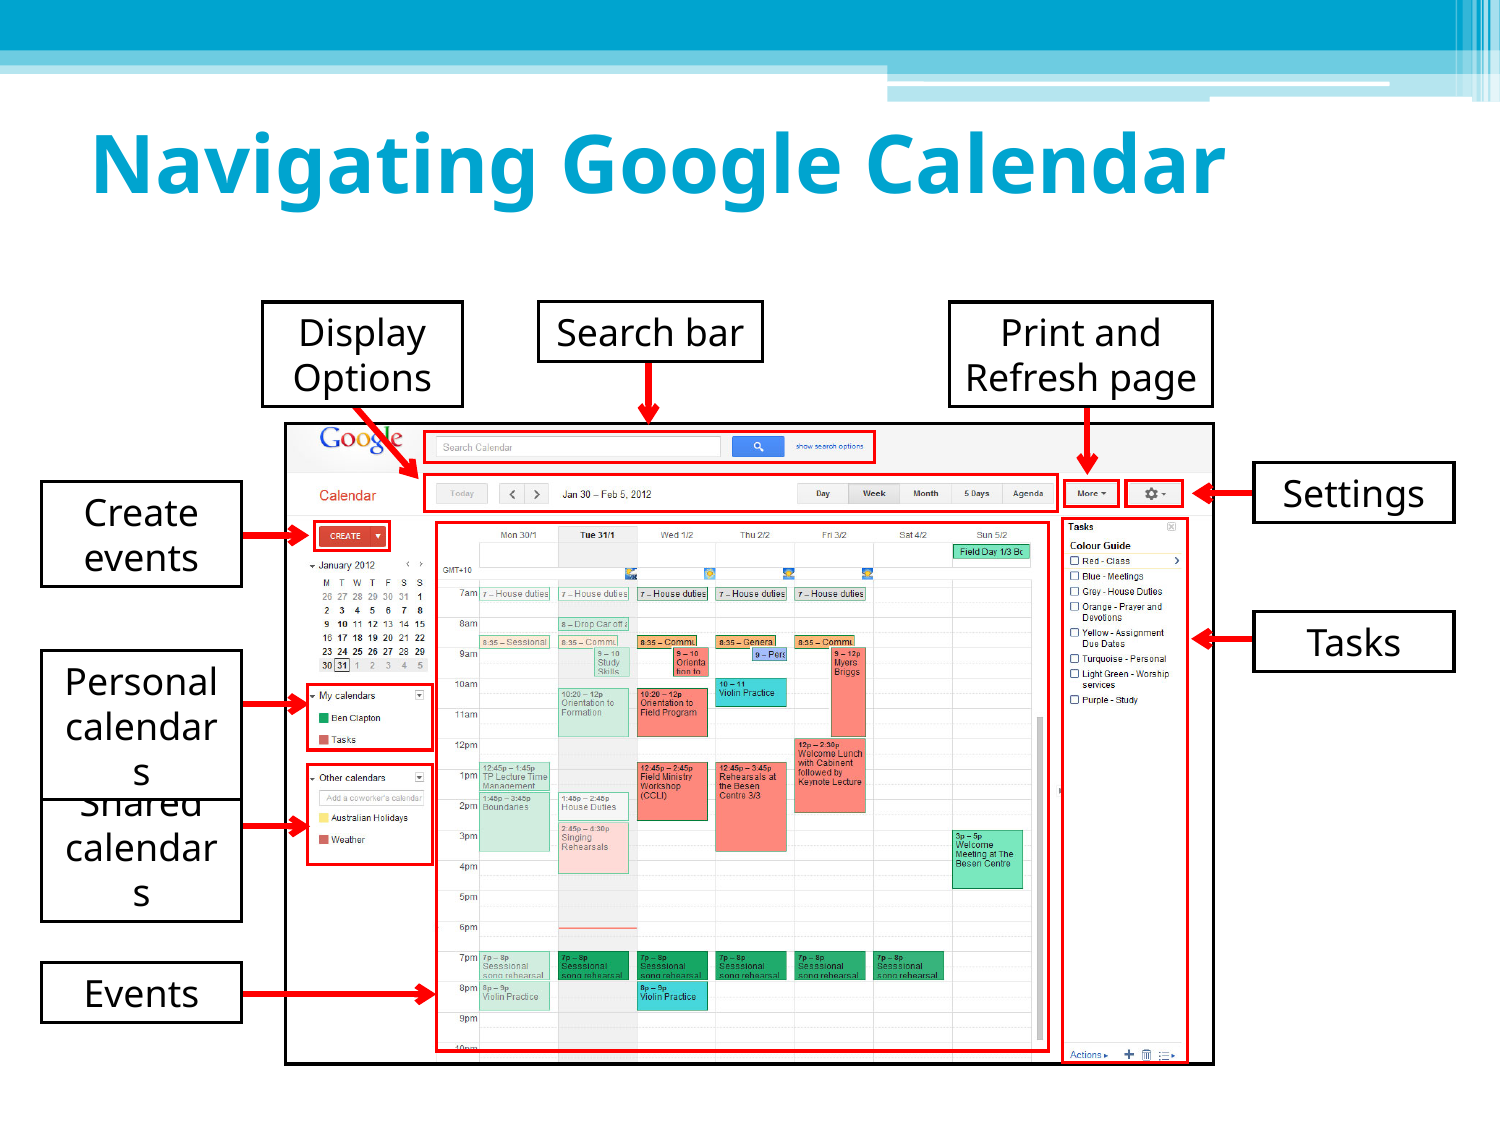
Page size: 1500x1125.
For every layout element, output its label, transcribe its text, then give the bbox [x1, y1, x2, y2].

text_box Display Options [262, 302, 463, 407]
title Navigating Google Calendar [75, 75, 1418, 248]
text_box Shared calendars [41, 800, 242, 922]
text_box Personal calendars [41, 650, 242, 800]
text_box Search bar [538, 301, 763, 362]
text_box Tasks [1254, 611, 1454, 672]
text_box Events [41, 962, 242, 1023]
picture [287, 424, 1213, 1063]
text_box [331, 379, 419, 480]
text_box Print and Refresh page [949, 302, 1213, 407]
text_box Settings [1254, 462, 1454, 523]
text_box Create events [41, 481, 242, 587]
